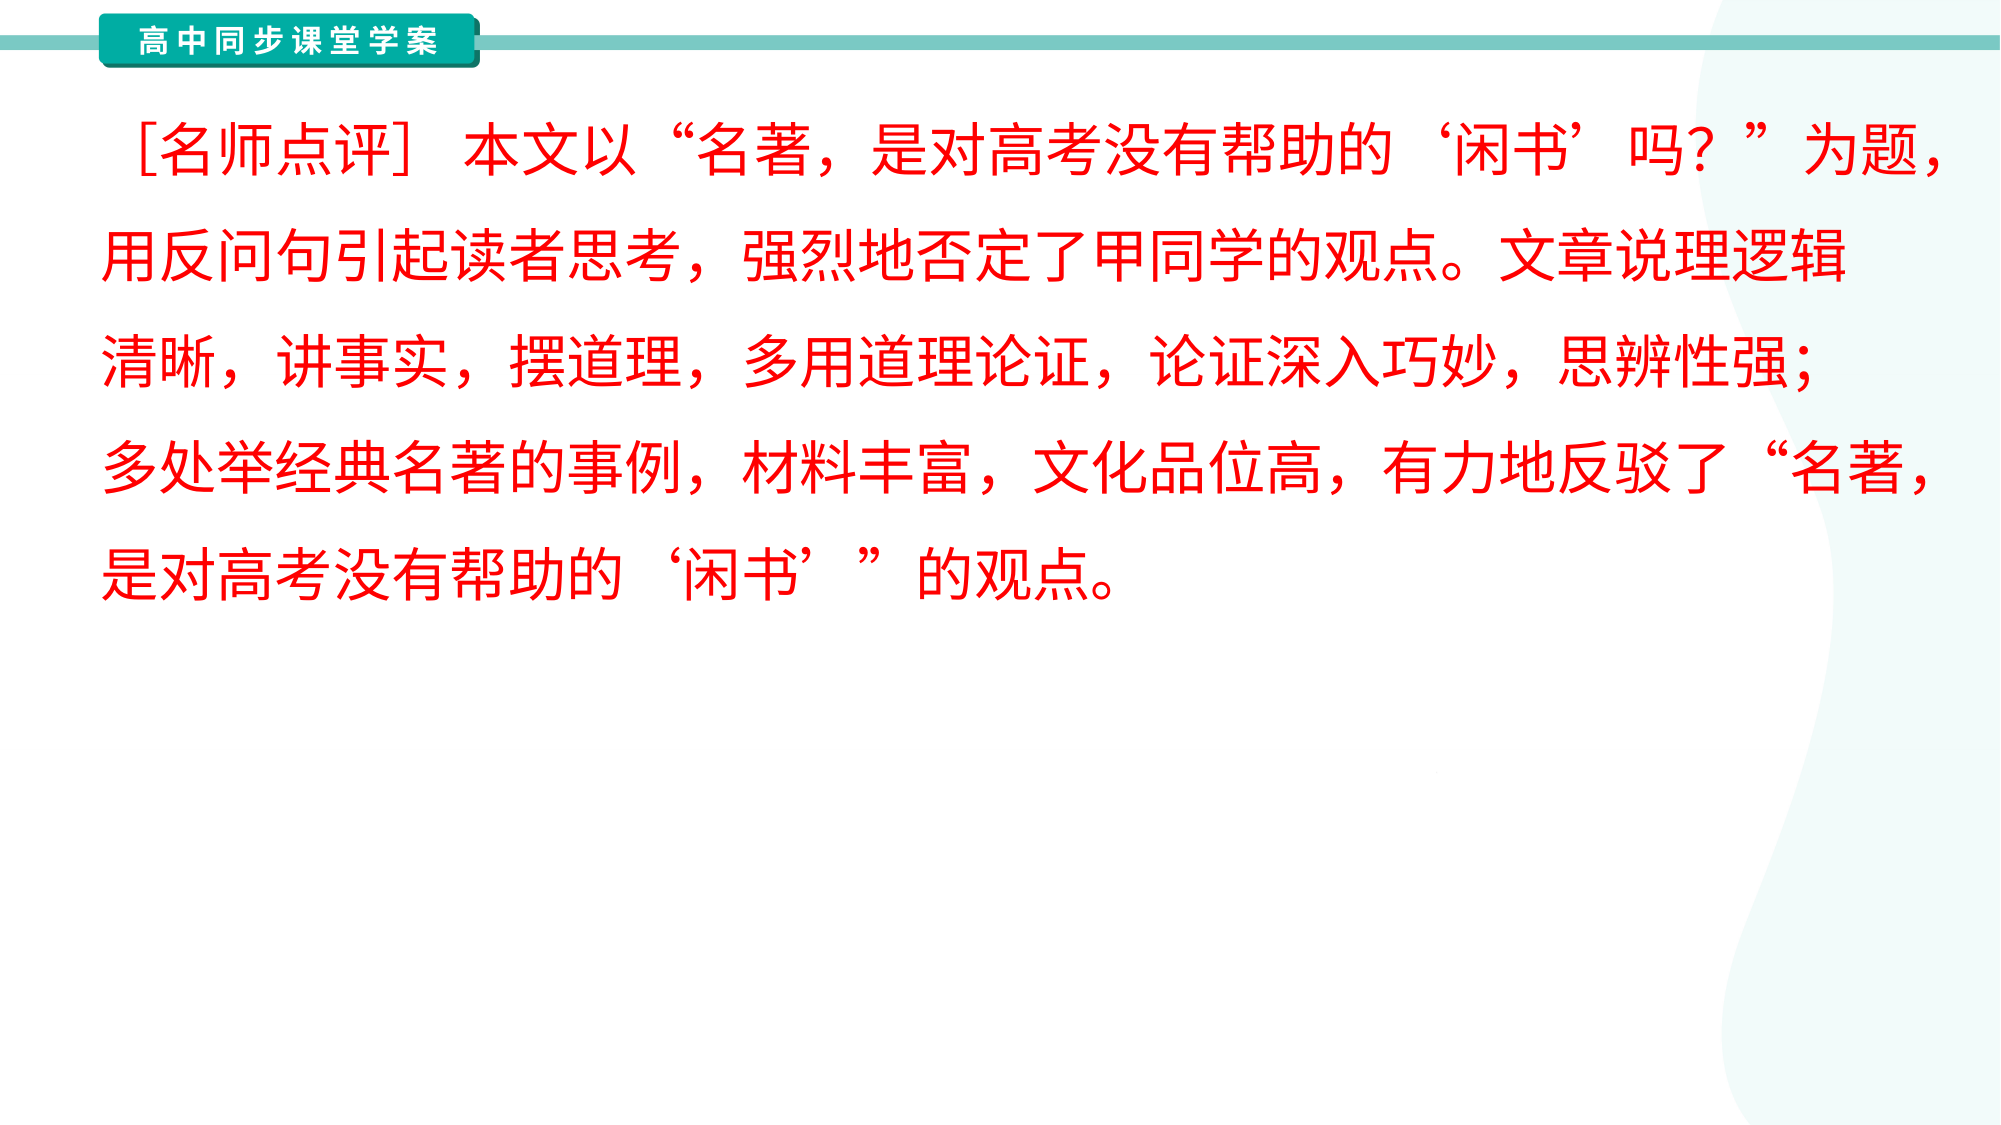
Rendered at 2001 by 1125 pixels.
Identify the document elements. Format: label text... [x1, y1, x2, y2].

picture [0, 0, 2000, 1125]
text_box ［名师点评］ 本文以“名著，是对高考没有帮助的‘闲书’吗？”为题， 用反问句引起读者思考，强烈地否定了甲同学的观点。文章说理逻辑 清晰，讲事实，摆道理，多用道理论证，论证深入巧妙，思辨性强； 多处举经典名著的事例，材料丰富，文化品位高，有力地反驳了“名著， 是对高考没有帮助的‘闲书’”的观点。 [100, 76, 1899, 608]
